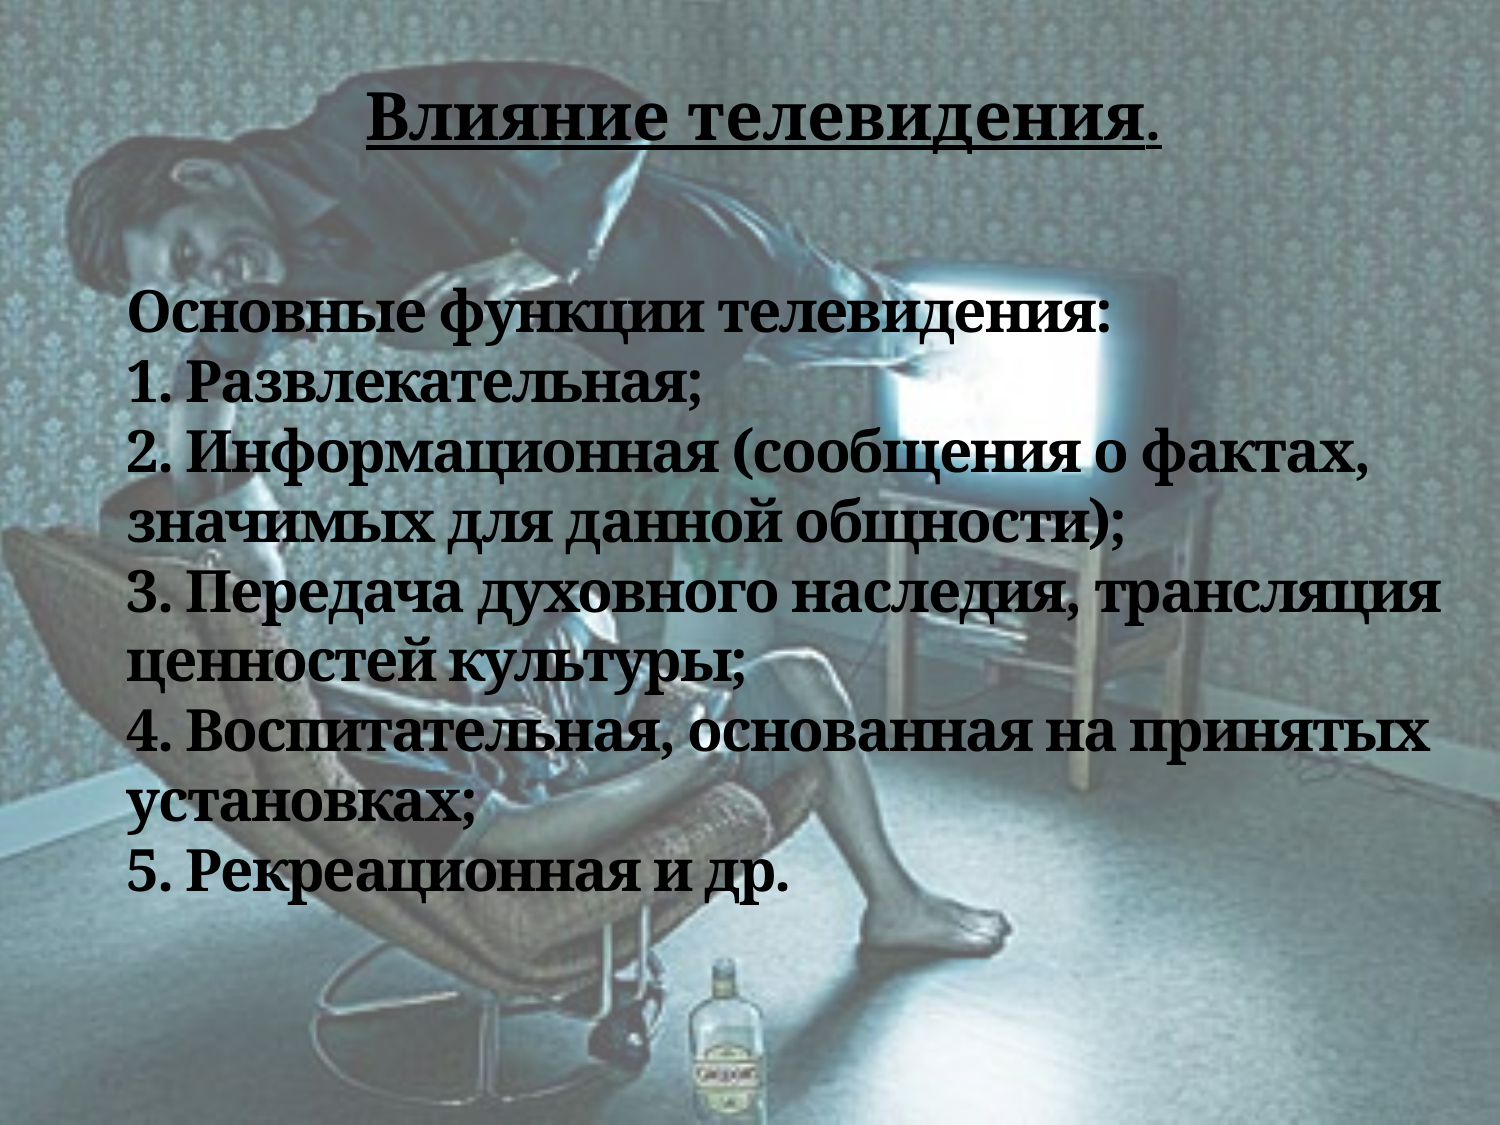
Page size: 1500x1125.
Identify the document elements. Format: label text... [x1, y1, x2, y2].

title Основные функции телевидения: 1. Развлекательная; 2. Информационная (сообщения о фактах, значимых для данной общности); 3. Передача духовного наследия, трансляция ценностей культуры; 4. Воспитательная, основанная на принятых установках; 5. Рекреационная и др. [112, 290, 1463, 981]
list Влияние телевидения. [75, 66, 1425, 1000]
